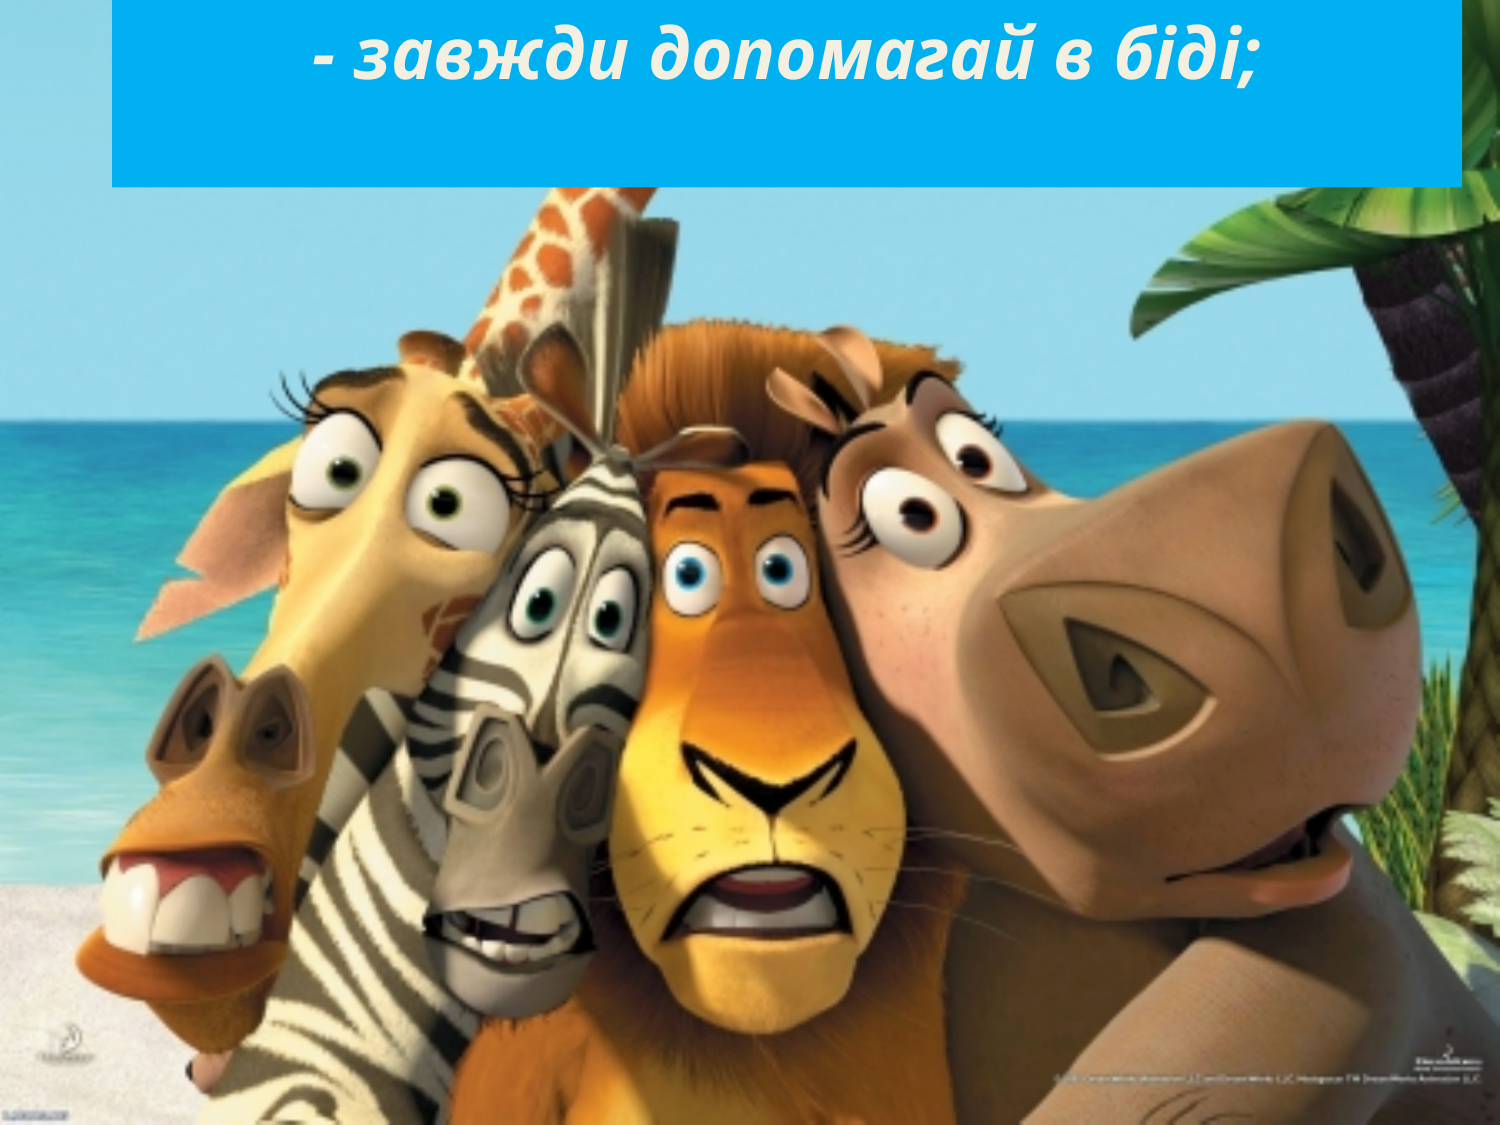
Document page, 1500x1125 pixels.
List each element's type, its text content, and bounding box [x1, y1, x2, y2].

picture [0, 0, 1500, 1125]
title - завжди допомагай в біді; [112, 0, 1463, 188]
